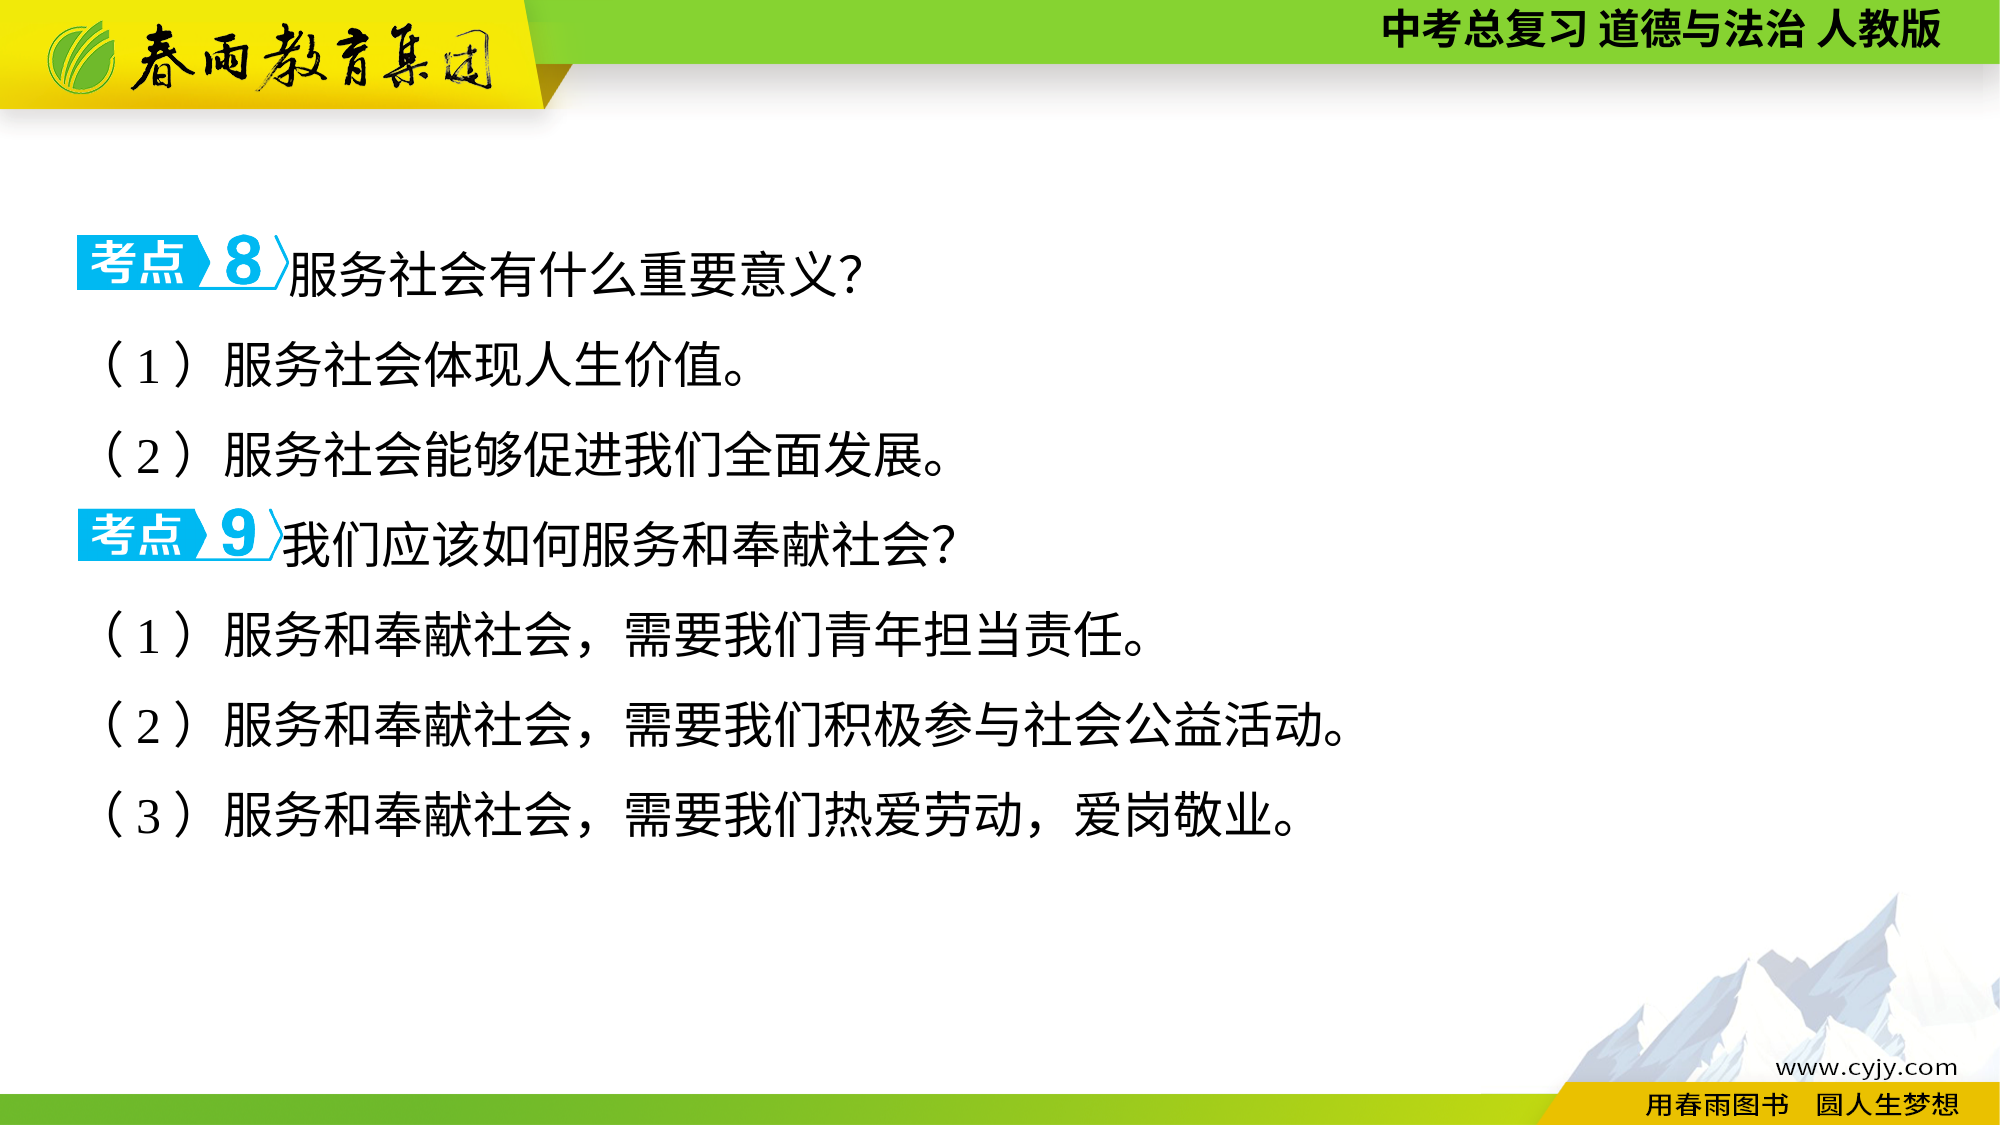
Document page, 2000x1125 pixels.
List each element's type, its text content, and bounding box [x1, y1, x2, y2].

picture [0, 0, 2000, 1125]
list 服务社会有什么重要意义？ （1）服务社会体现人生价值。 （2）服务社会能够促进我们全面发展。 我们应该如何服务和奉献社会？ （1）服务和奉献社会，需要我们青年担当责任。 （2）服务和奉献社会，需要我们积极参与社会公益活动。 （3）服务和奉献社会，需要我们热爱劳动，爱岗敬业。 [59, 206, 1944, 846]
